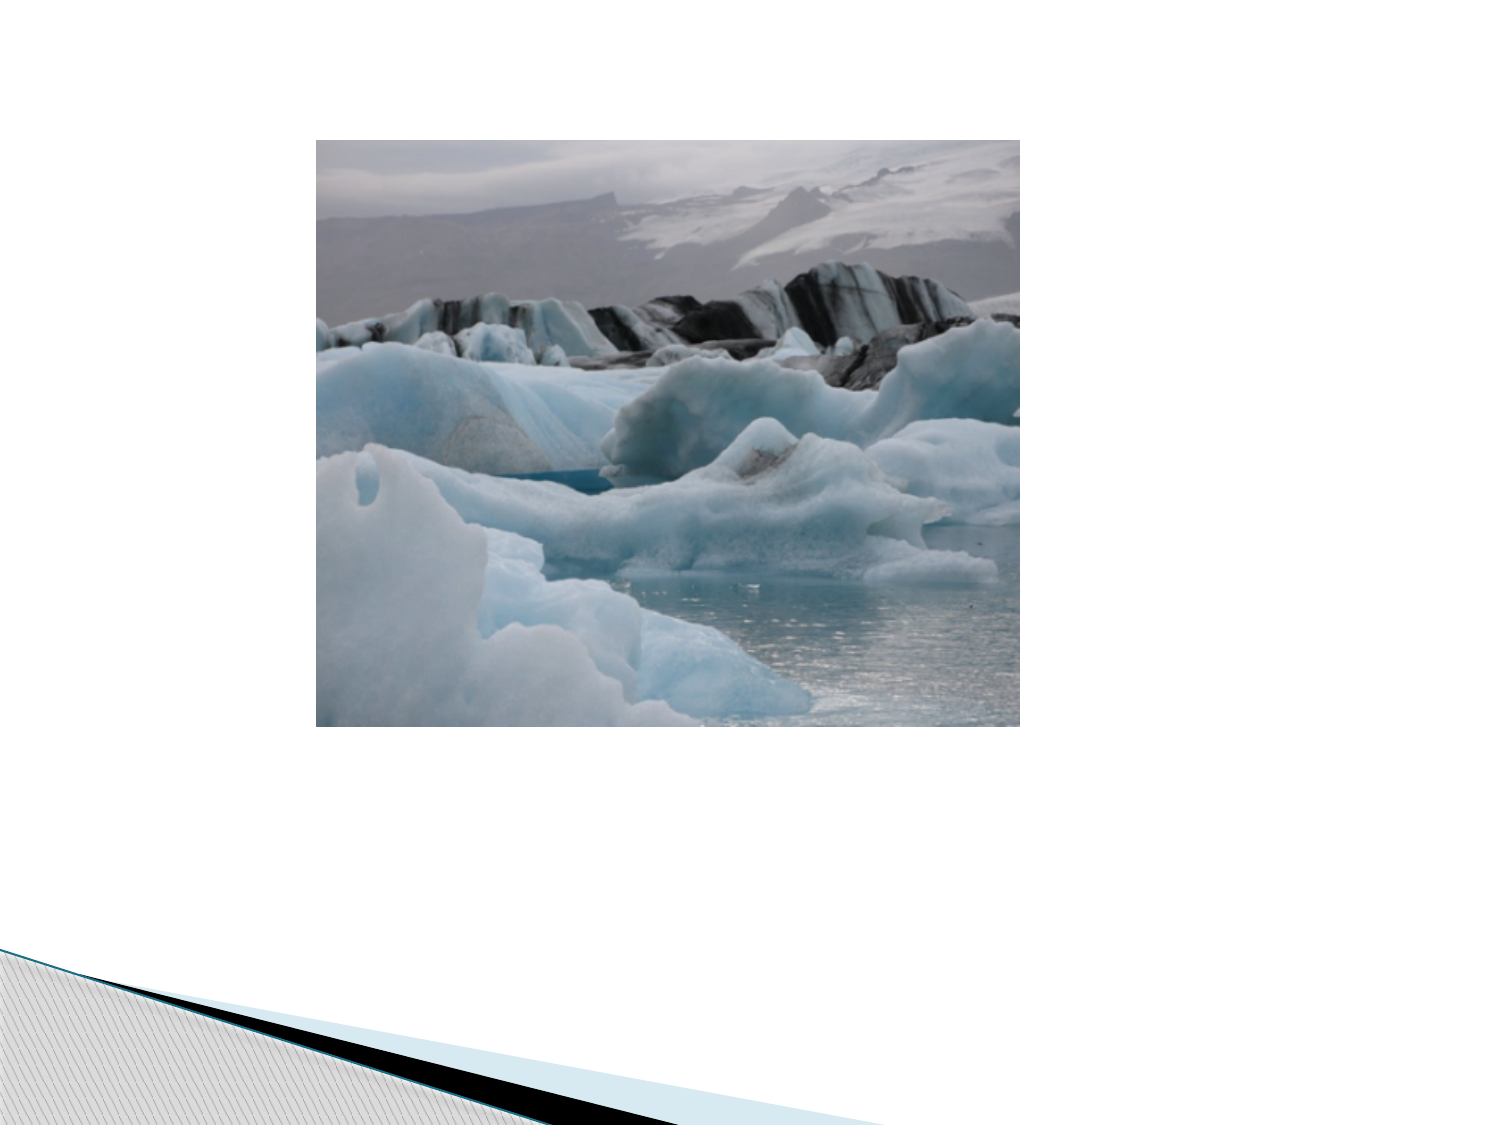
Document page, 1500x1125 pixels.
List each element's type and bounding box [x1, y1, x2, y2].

list [316, 140, 1020, 727]
